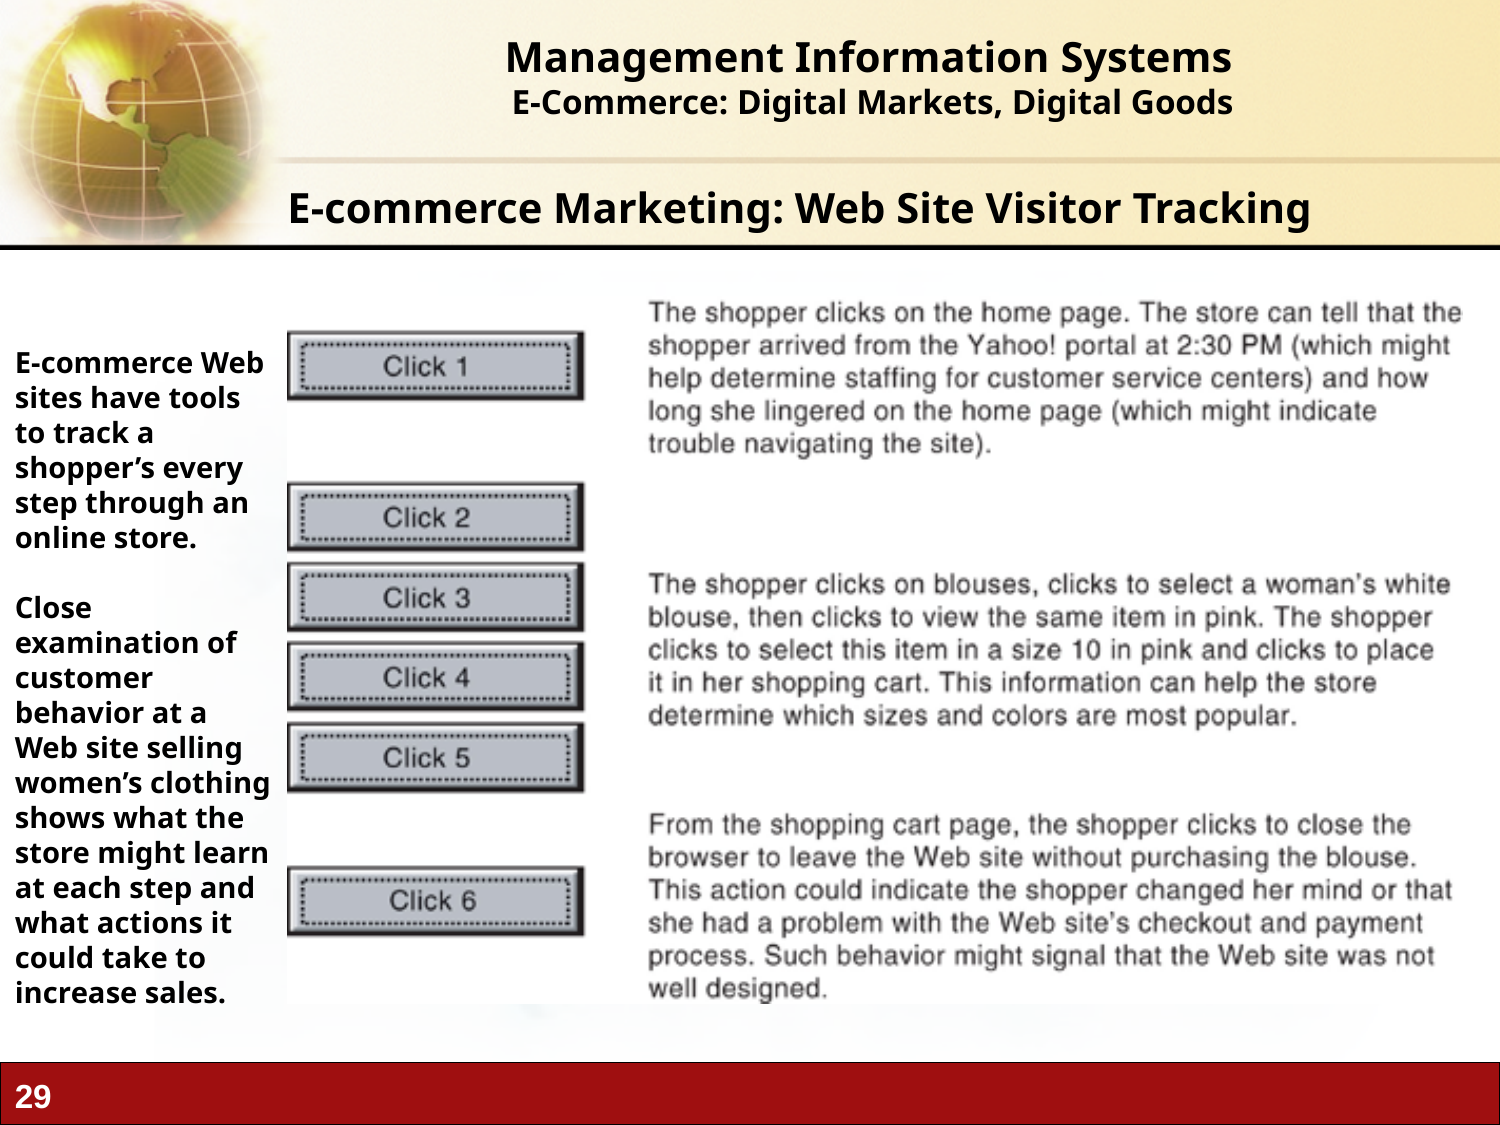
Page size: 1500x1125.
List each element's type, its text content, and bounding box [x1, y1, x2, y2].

text_box E-commerce Web sites have tools to track a shopper’s every step through an online store. Close examination of customer behavior at a Web site selling women’s clothing shows what the store might learn at each step and what actions it could take to increase sales. [0, 337, 288, 1017]
text_box E-commerce Marketing: Web Site Visitor Tracking [262, 174, 1338, 240]
text_box Management Information Systems E-Commerce: Digital Markets, Digital Goods [237, 32, 1500, 119]
picture [0, 0, 1500, 1062]
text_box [287, 296, 1463, 1004]
